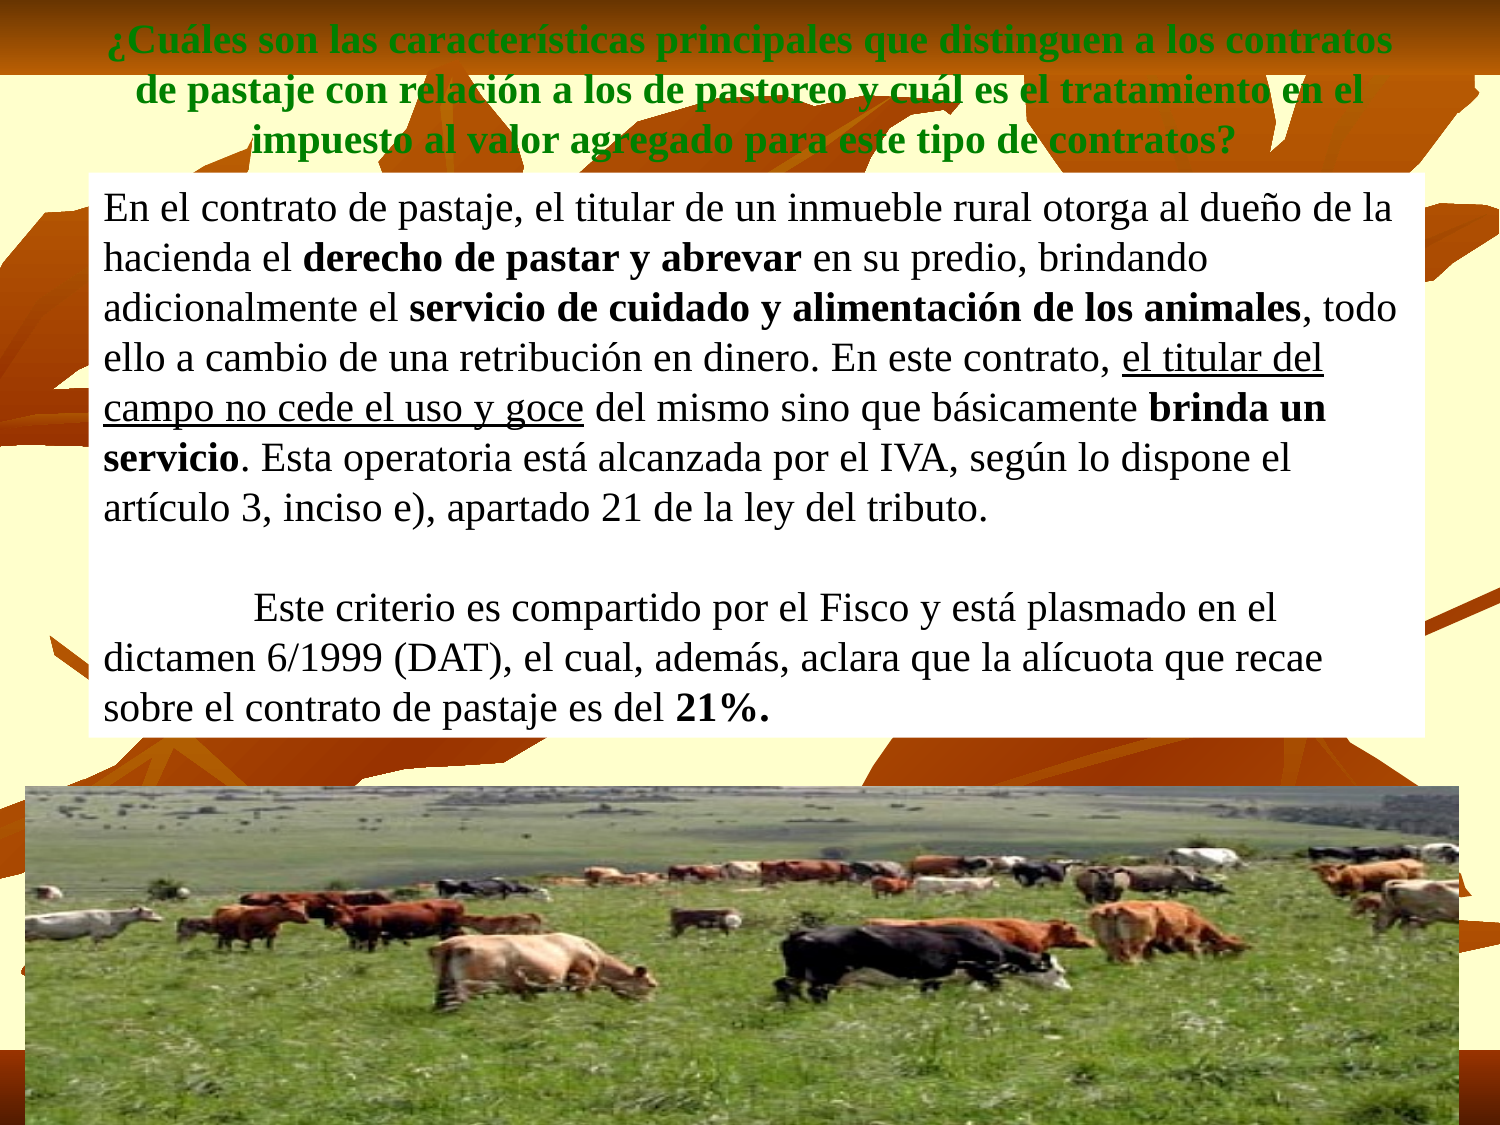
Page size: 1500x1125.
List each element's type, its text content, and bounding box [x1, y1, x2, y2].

list [74, 262, 1426, 785]
title ¿Cuáles son las características principales que distinguen a los contratos de pastaje con relación a los de pastoreo y cuál es el tratamiento en el impuesto al valor agregado para este tipo de contratos? [74, 30, 1426, 234]
text_box En el contrato de pastaje, el titular de un inmueble rural otorga al dueño de la hacienda el derecho de pastar y abrevar en su predio, brindando adicionalmente el servicio de cuidado y alimentación de los animales, todo ello a cambio de una retribución en dinero. En este contrato, el titular del campo no cede el uso y goce del mismo sino que básicamente brinda un servicio. Esta operatoria está alcanzada por el IVA, según lo dispone el artículo 3, inciso e), apartado 21 de la ley del tributo. Este criterio es compartido por el Fisco y está plasmado en el dictamen 6/1999 (DAT), el cual, además, aclara que la alícuota que recae sobre el contrato de pastaje es del 21%. [88, 172, 1425, 738]
picture [25, 786, 1460, 1125]
